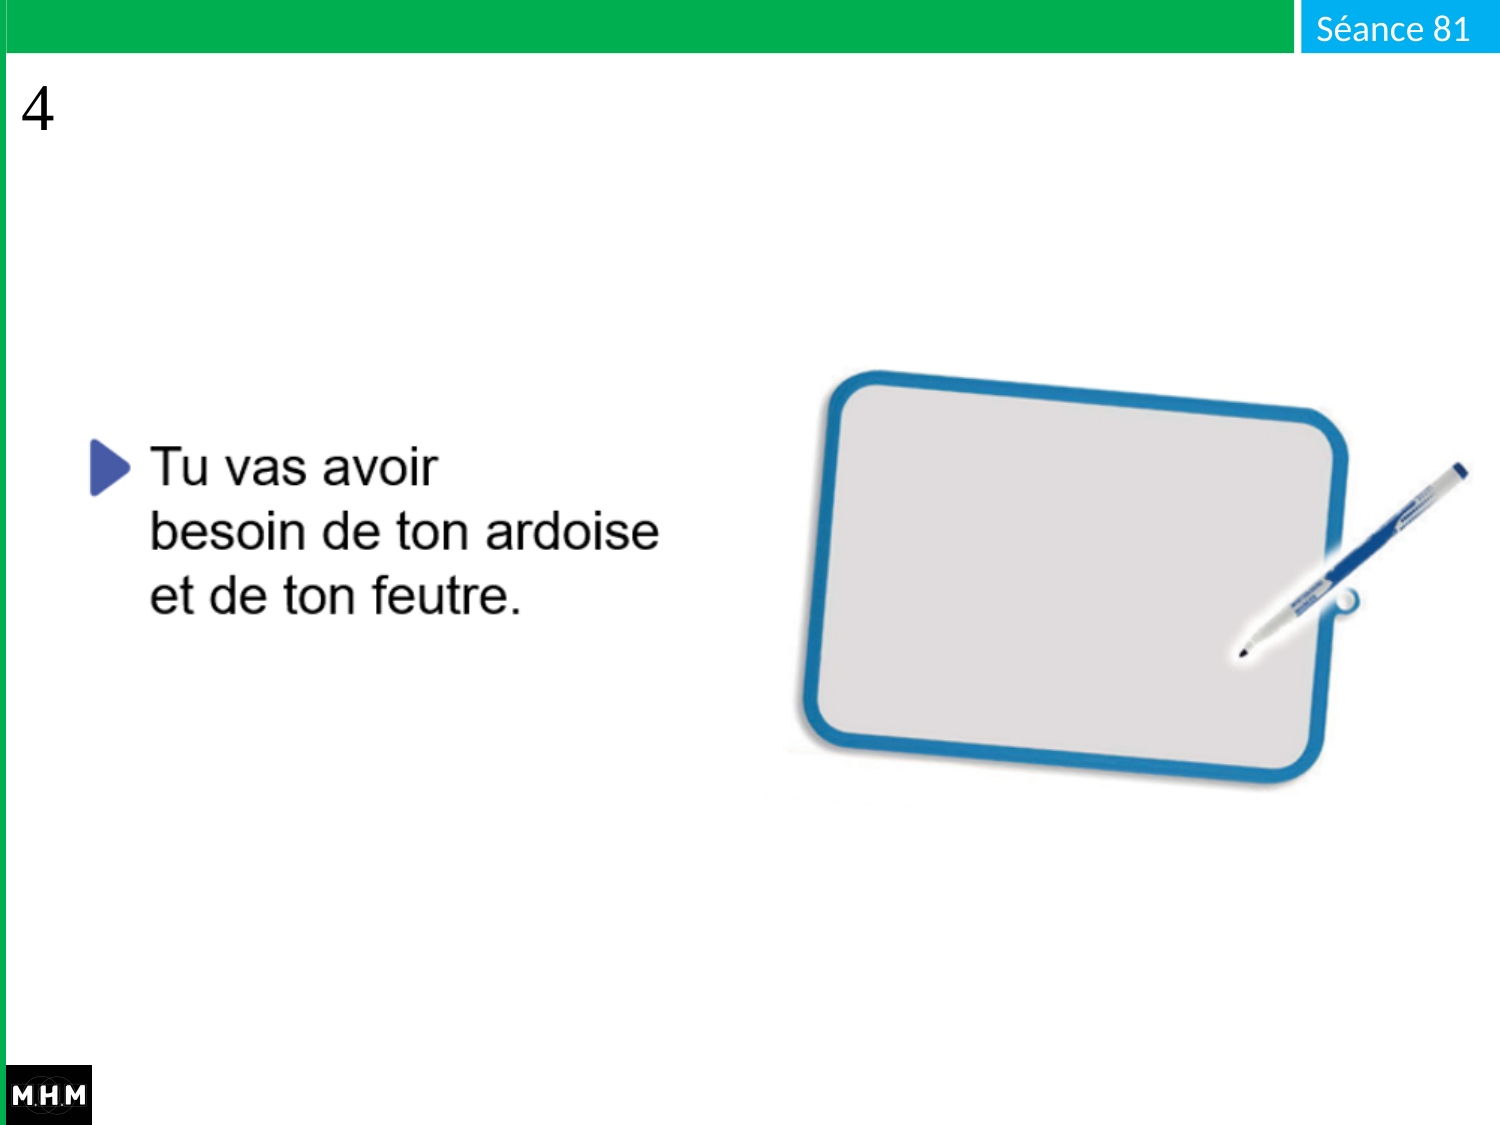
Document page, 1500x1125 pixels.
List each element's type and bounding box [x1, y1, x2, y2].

picture [62, 307, 1500, 841]
picture [6, 1065, 92, 1125]
